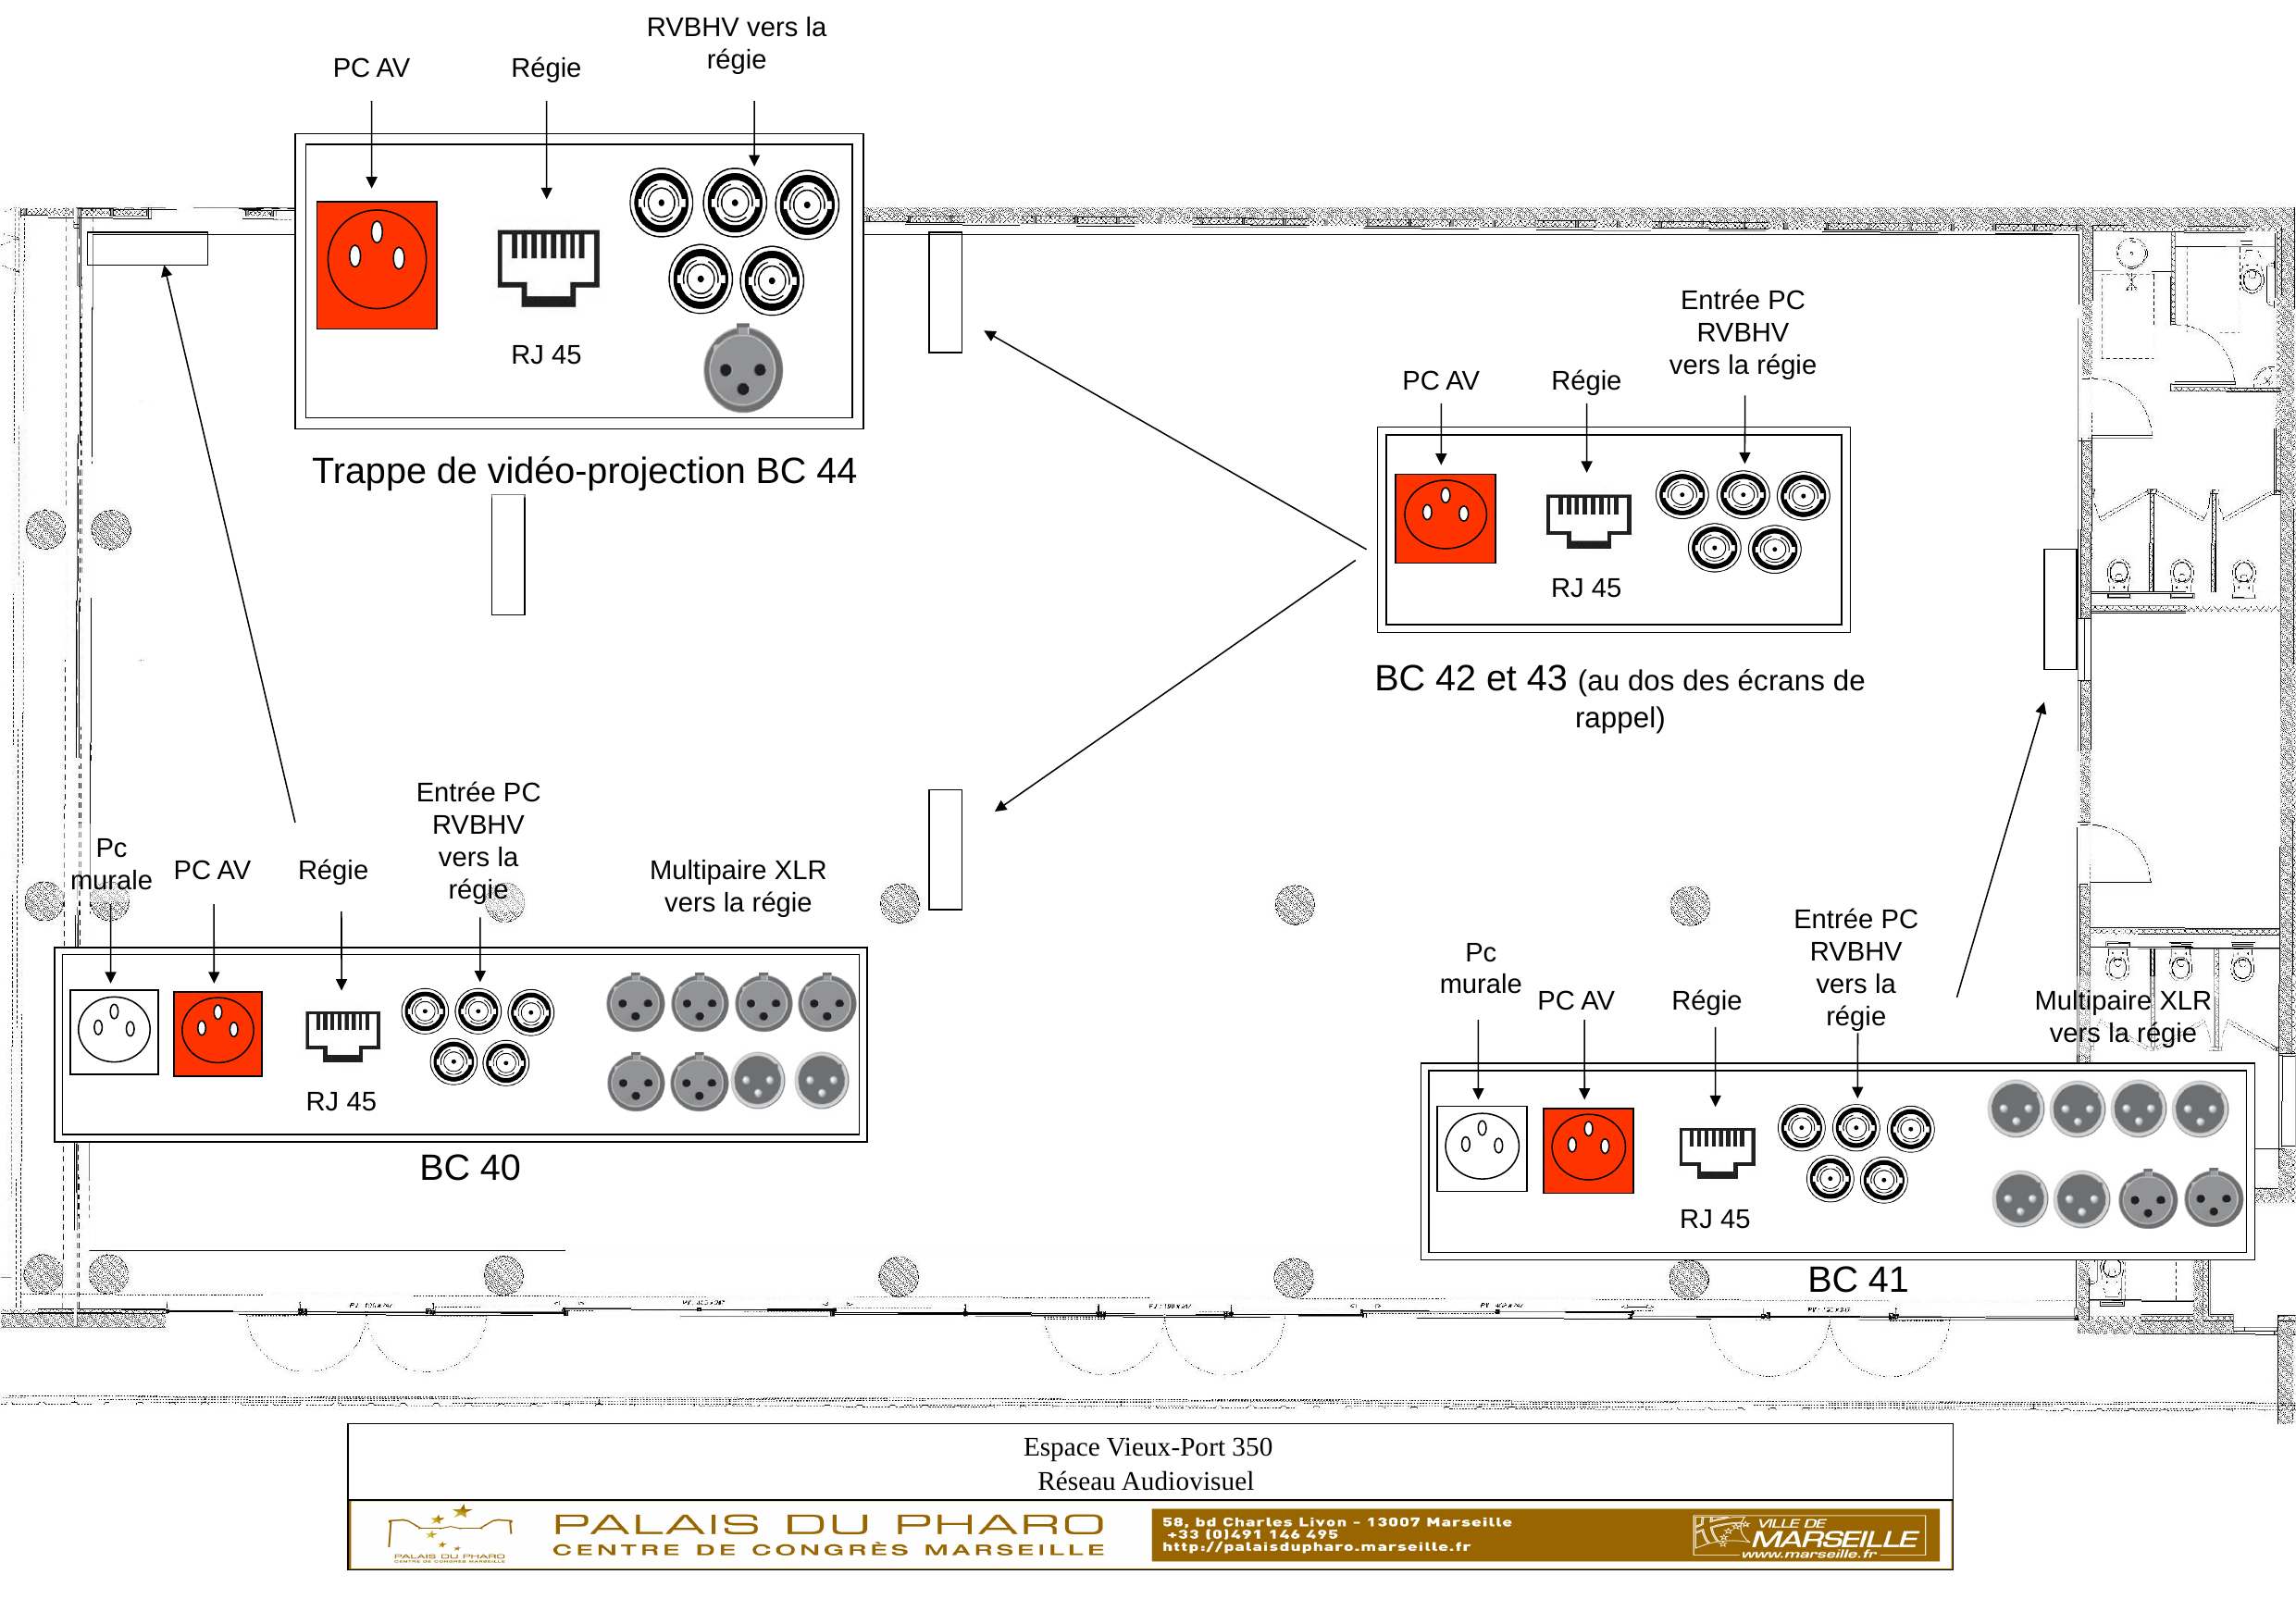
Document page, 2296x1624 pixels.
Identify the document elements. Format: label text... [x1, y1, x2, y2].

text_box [1377, 275, 1851, 633]
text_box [54, 767, 868, 1143]
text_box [294, 2, 864, 429]
text_box Réseau Audiovisuel [841, 1460, 1451, 1497]
text_box [348, 1432, 1954, 1499]
picture [0, 188, 2296, 1424]
picture [348, 1499, 1954, 1570]
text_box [1421, 894, 2255, 1260]
